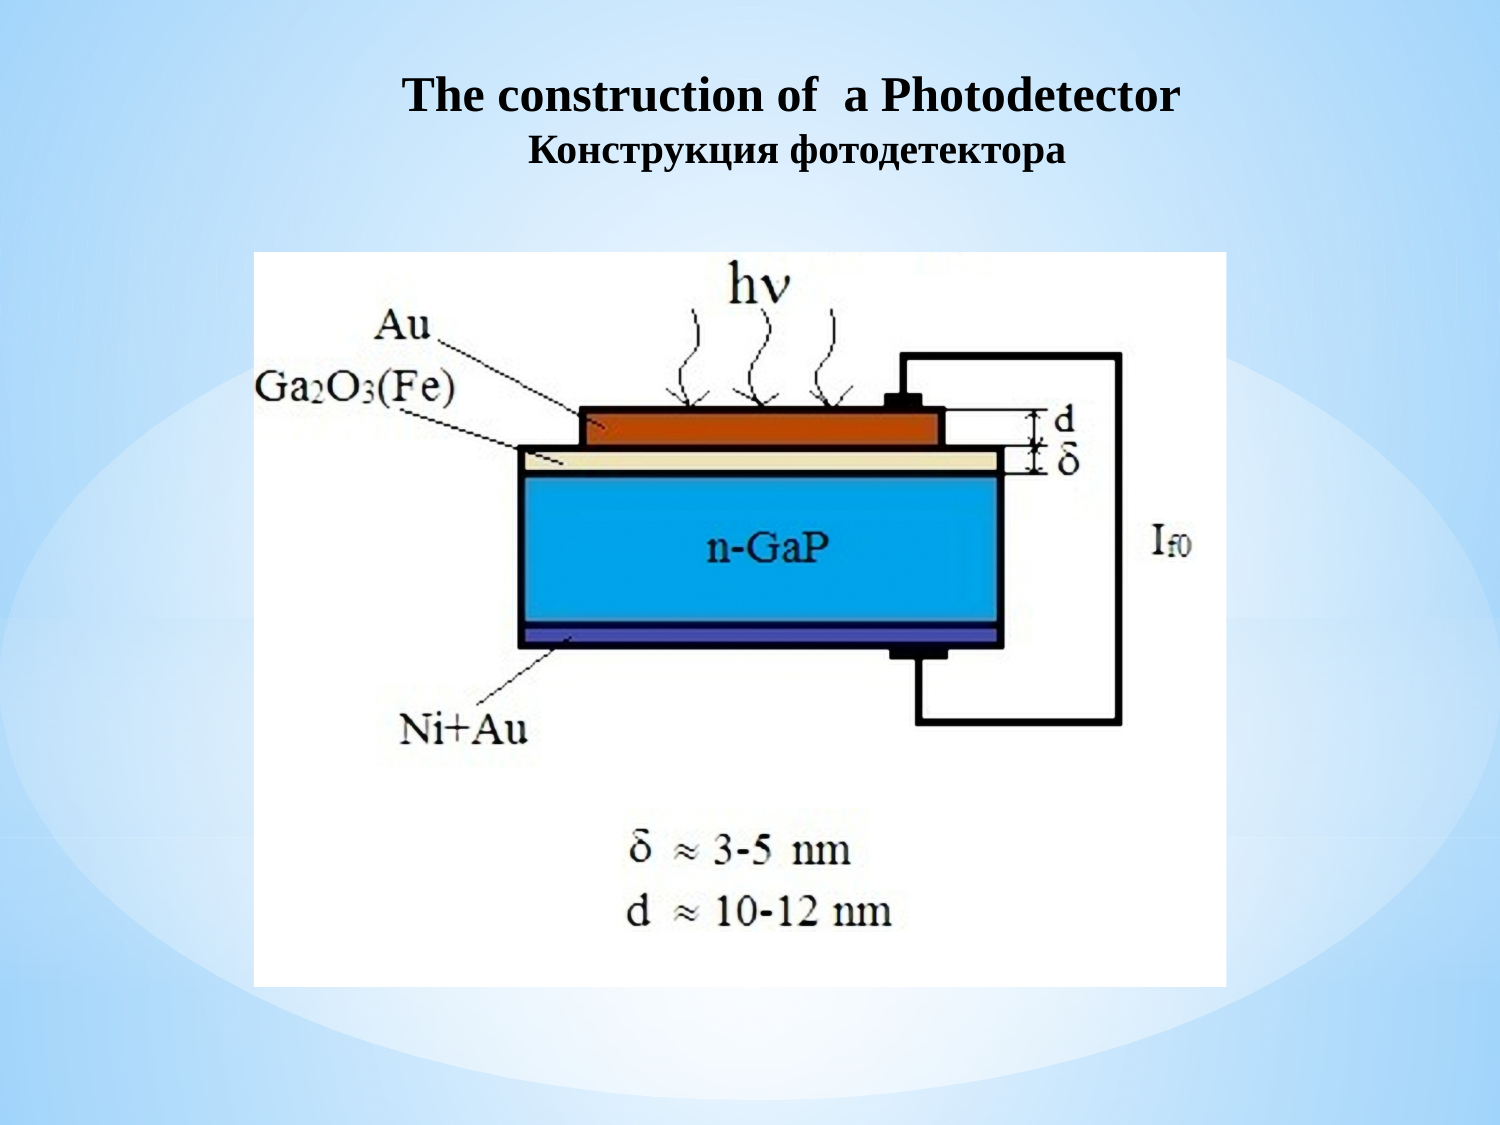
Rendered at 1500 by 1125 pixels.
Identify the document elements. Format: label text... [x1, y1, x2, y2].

text_box The construction of a Photodetector Конструкция фотодетектора [182, 54, 1412, 180]
picture [253, 252, 1227, 987]
